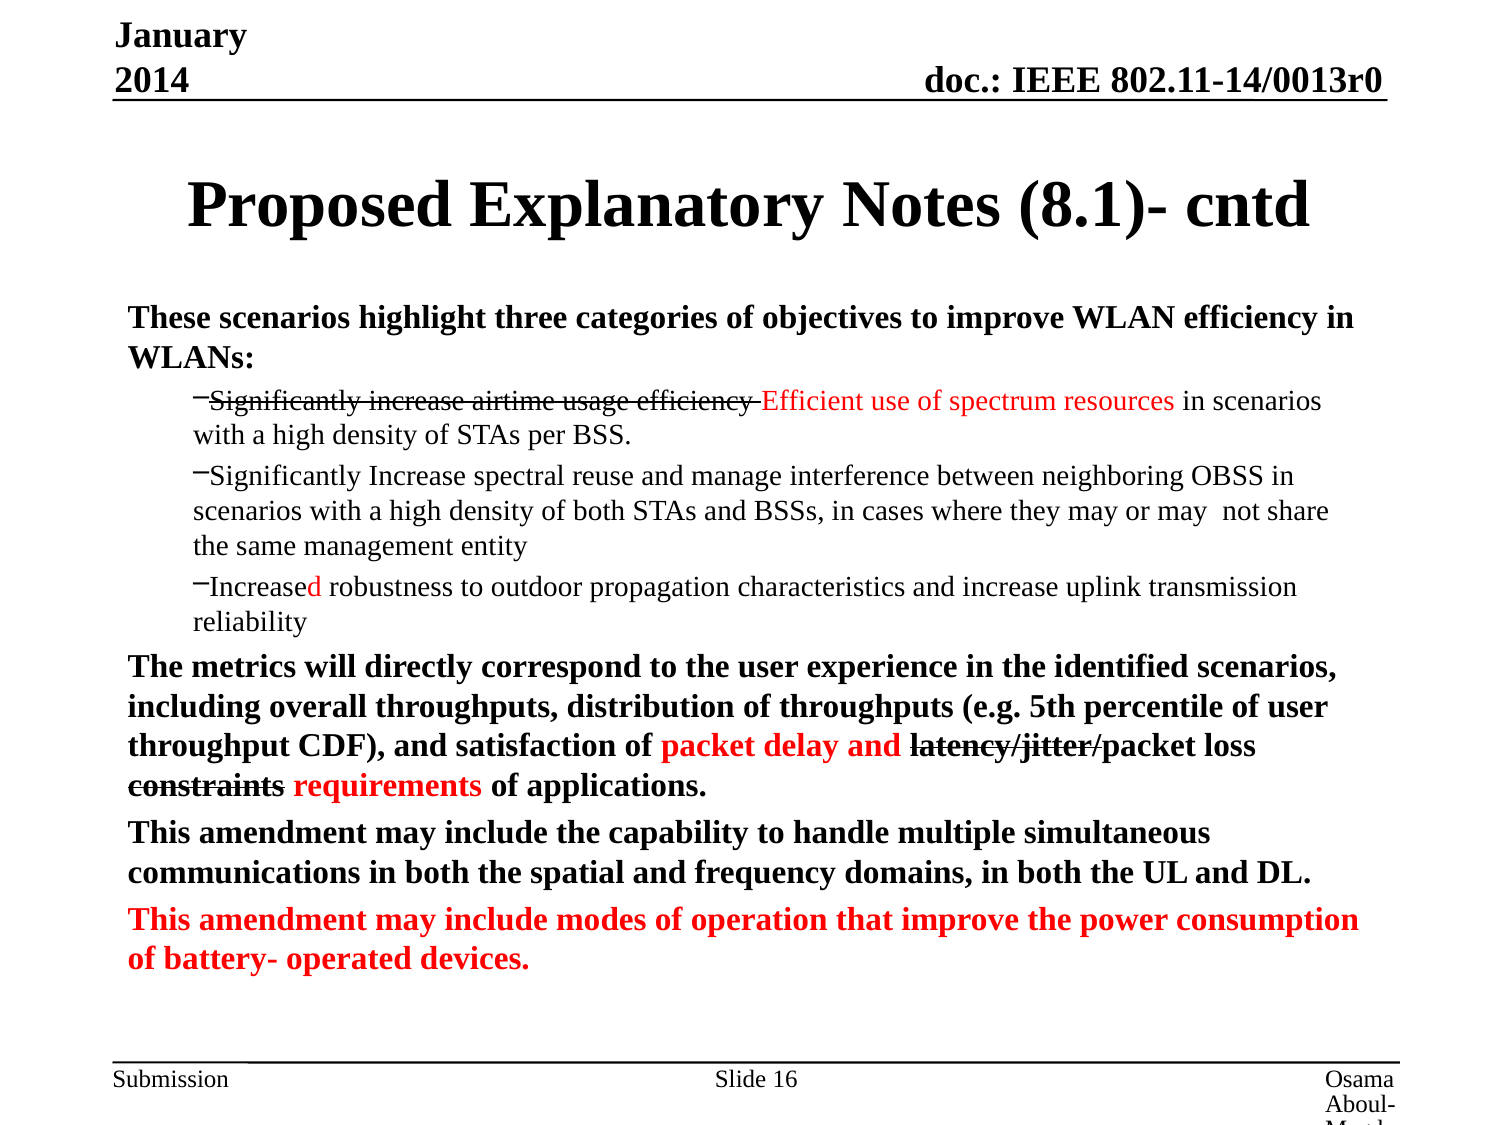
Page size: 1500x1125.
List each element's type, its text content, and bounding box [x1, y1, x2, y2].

list These scenarios highlight three categories of objectives to improve WLAN efficiency in WLANs: Significantly increase airtime usage efficiency Efficient use of spectrum resources in scenarios with a high density of STAs per BSS. Significantly Increase spectral reuse and manage interference between neighboring OBSS in scenarios with a high density of both STAs and BSSs, in cases where they may or may not share the same management entity Increased robustness to outdoor propagation characteristics and increase uplink transmission reliability The metrics will directly correspond to the user experience in the identified scenarios, including overall throughputs, distribution of throughputs (e.g. 5th percentile of user throughput CDF), and satisfaction of packet delay and latency/jitter/packet loss constraints requirements of applications. This amendment may include the capability to handle multiple simultaneous communications in both the spatial and frequency domains, in both the UL and DL. This amendment may include modes of operation that improve the power consumption of battery- operated devices. [112, 287, 1388, 963]
title Proposed Explanatory Notes (8.1)- cntd [112, 112, 1388, 287]
footer Osama Aboul-Magd, Huawei Technologies [1324, 1061, 1402, 1093]
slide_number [114, 54, 290, 101]
slide_number Slide 16 [712, 1061, 800, 1093]
